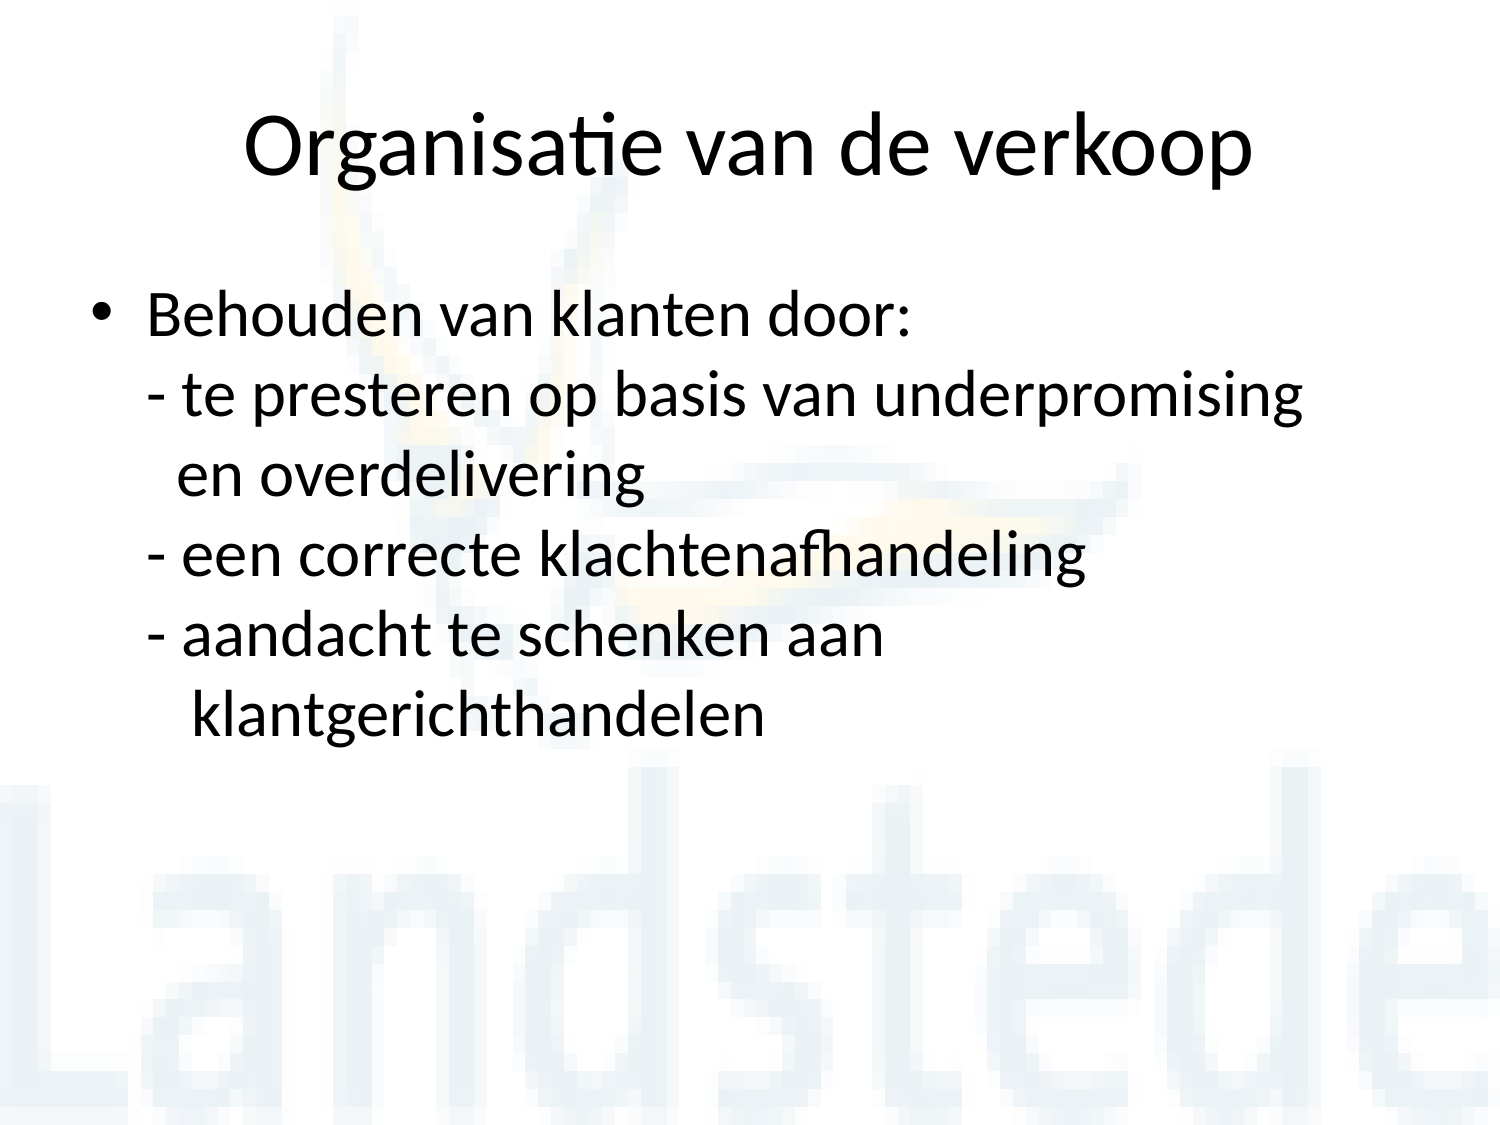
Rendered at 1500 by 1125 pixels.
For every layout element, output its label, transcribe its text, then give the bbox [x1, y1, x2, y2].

list Behouden van klanten door: - te presteren op basis van underpromising en overdelivering - een correcte klachtenafhandeling - aandacht te schenken aan klantgerichthandelen [75, 262, 1425, 1005]
title Organisatie van de verkoop [75, 45, 1425, 233]
